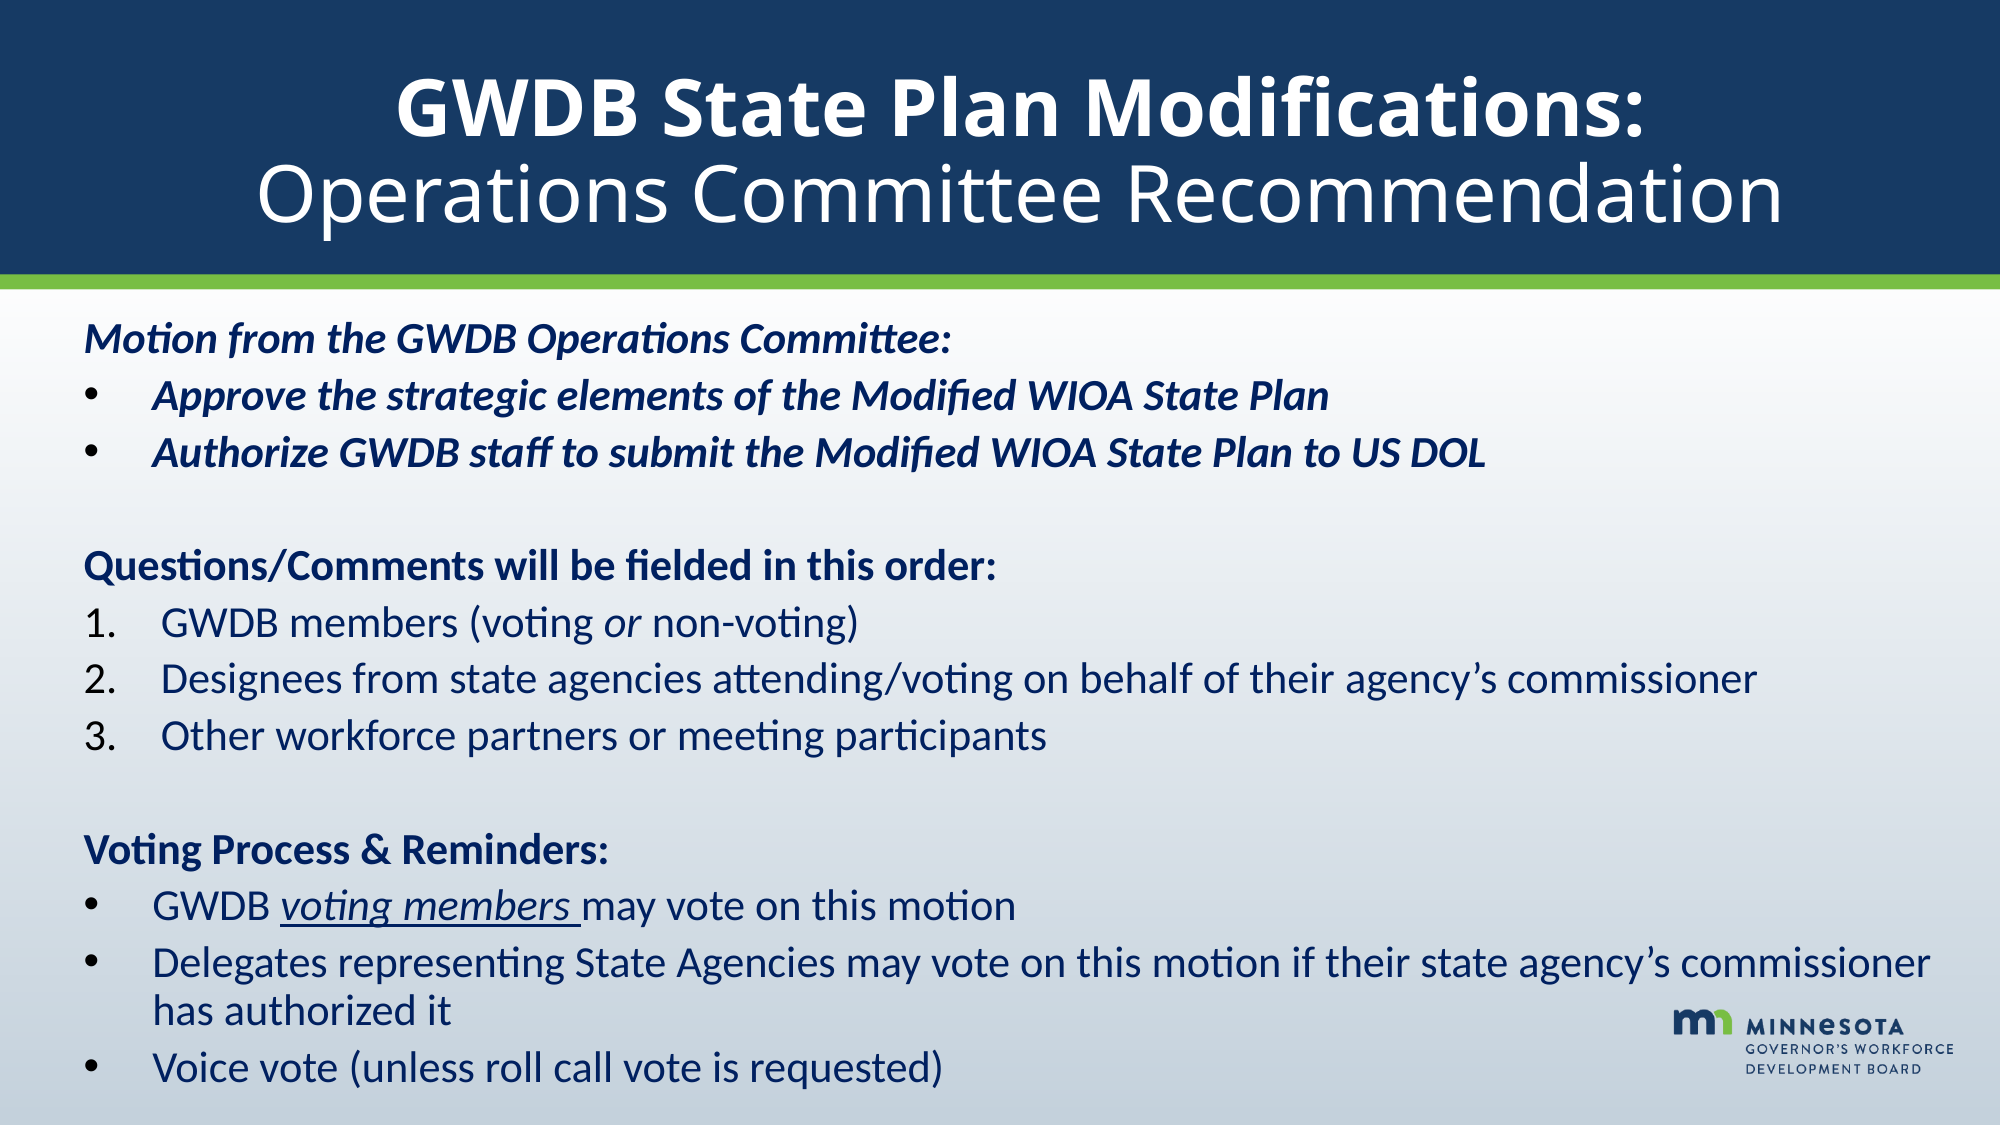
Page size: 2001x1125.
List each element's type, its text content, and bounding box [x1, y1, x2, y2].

title GWDB State Plan Modifications: Operations Committee Recommendation [158, 45, 1884, 263]
list Motion from the GWDB Operations Committee: Approve the strategic elements of the Modified WIOA State Plan Authorize GWDB staff to submit the Modified WIOA State Plan to US DOL Questions/Comments will be fielded in this order: GWDB members (voting or non-voting) Designees from state agencies attending/voting on behalf of their agency’s commissioner Other workforce partners or meeting participants Voting Process & Reminders: GWDB voting members may vote on this motion Delegates representing State Agencies may vote on this motion if their state agency’s commissioner has authorized it Voice vote (unless roll call vote is requested) [55, 308, 1986, 1102]
picture [0, 0, 2000, 1125]
